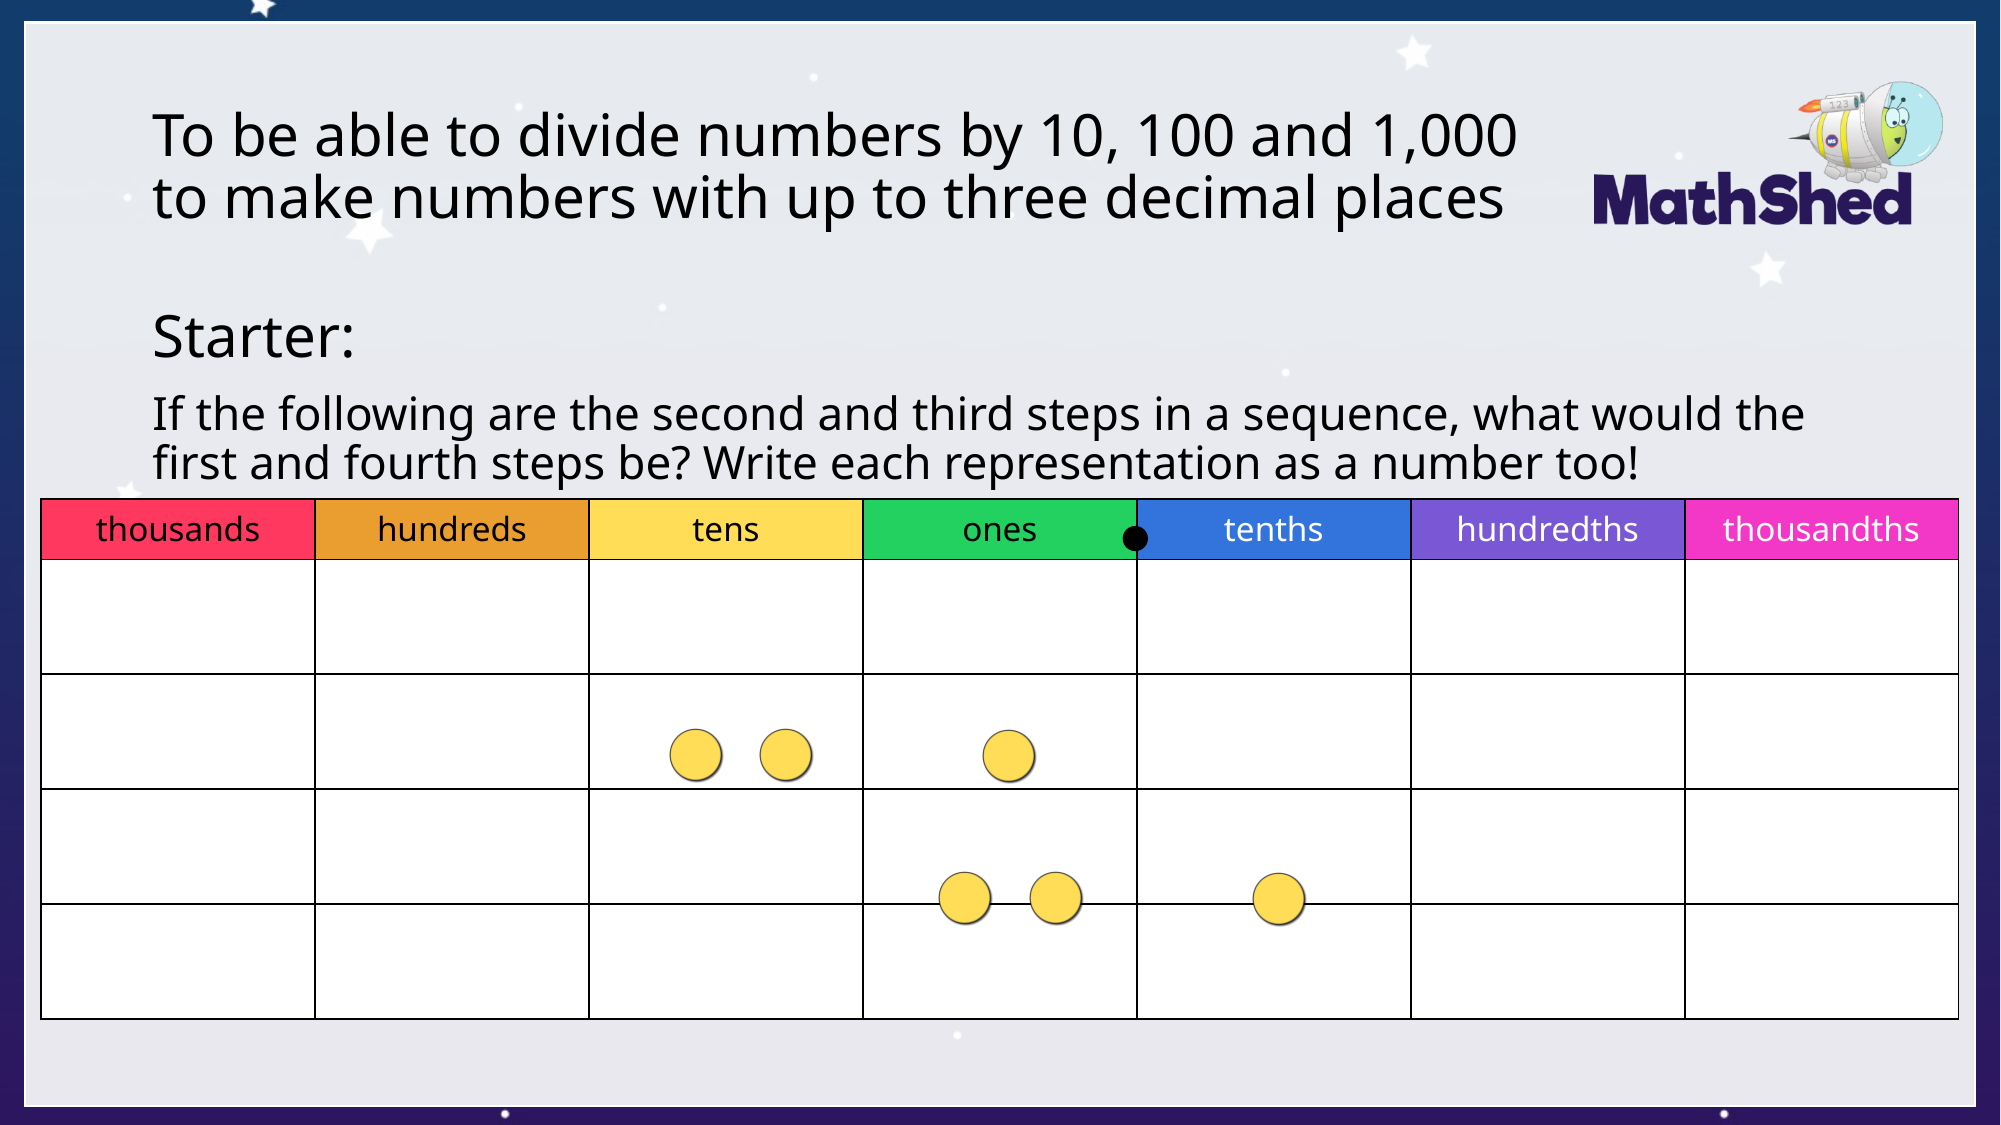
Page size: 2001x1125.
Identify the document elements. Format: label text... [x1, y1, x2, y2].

table_cell [864, 905, 1136, 1018]
table_header tens [590, 500, 862, 559]
table_cell [1412, 905, 1684, 1018]
table_cell [316, 560, 588, 673]
text_box [1496, 387, 1648, 498]
picture [0, 0, 2001, 1125]
table_cell [42, 905, 314, 1018]
table_header hundredths [1412, 500, 1684, 559]
table_header hundreds [316, 500, 588, 559]
table_cell [42, 675, 314, 788]
text_box [1122, 525, 1148, 552]
title To be able to divide numbers by 10, 100 and 1,000 to make numbers with up to three decimal places [137, 59, 1578, 278]
table_header thousands [42, 500, 314, 559]
table_cell [1686, 675, 1958, 788]
table_header tenths [1138, 500, 1410, 559]
list Starter: If the following are the second and third steps in a sequence, what would the first and fourth steps be? Write each representation as a number too! [137, 299, 1863, 498]
table_cell [590, 790, 862, 903]
table_cell [1138, 790, 1410, 903]
table_cell [1686, 560, 1958, 673]
table_cell [864, 560, 1136, 673]
table_cell [1686, 905, 1958, 1018]
table_cell [590, 675, 862, 788]
table_cell [1412, 560, 1684, 673]
table_header thousandths [1686, 500, 1958, 559]
table_cell [1138, 560, 1410, 673]
table_cell [1686, 790, 1958, 903]
table_cell [864, 675, 1136, 788]
table_cell [590, 560, 862, 673]
table_cell [316, 675, 588, 788]
table_cell [1412, 790, 1684, 903]
table_cell [864, 790, 1136, 903]
table_header ones [864, 500, 1136, 559]
table_cell [1138, 905, 1410, 1018]
table_cell [590, 905, 862, 1018]
table_cell [42, 560, 314, 673]
table_cell [42, 790, 314, 903]
table_cell [1412, 675, 1684, 788]
table_cell [316, 905, 588, 1018]
table_cell [1138, 675, 1410, 788]
table_cell [316, 790, 588, 903]
